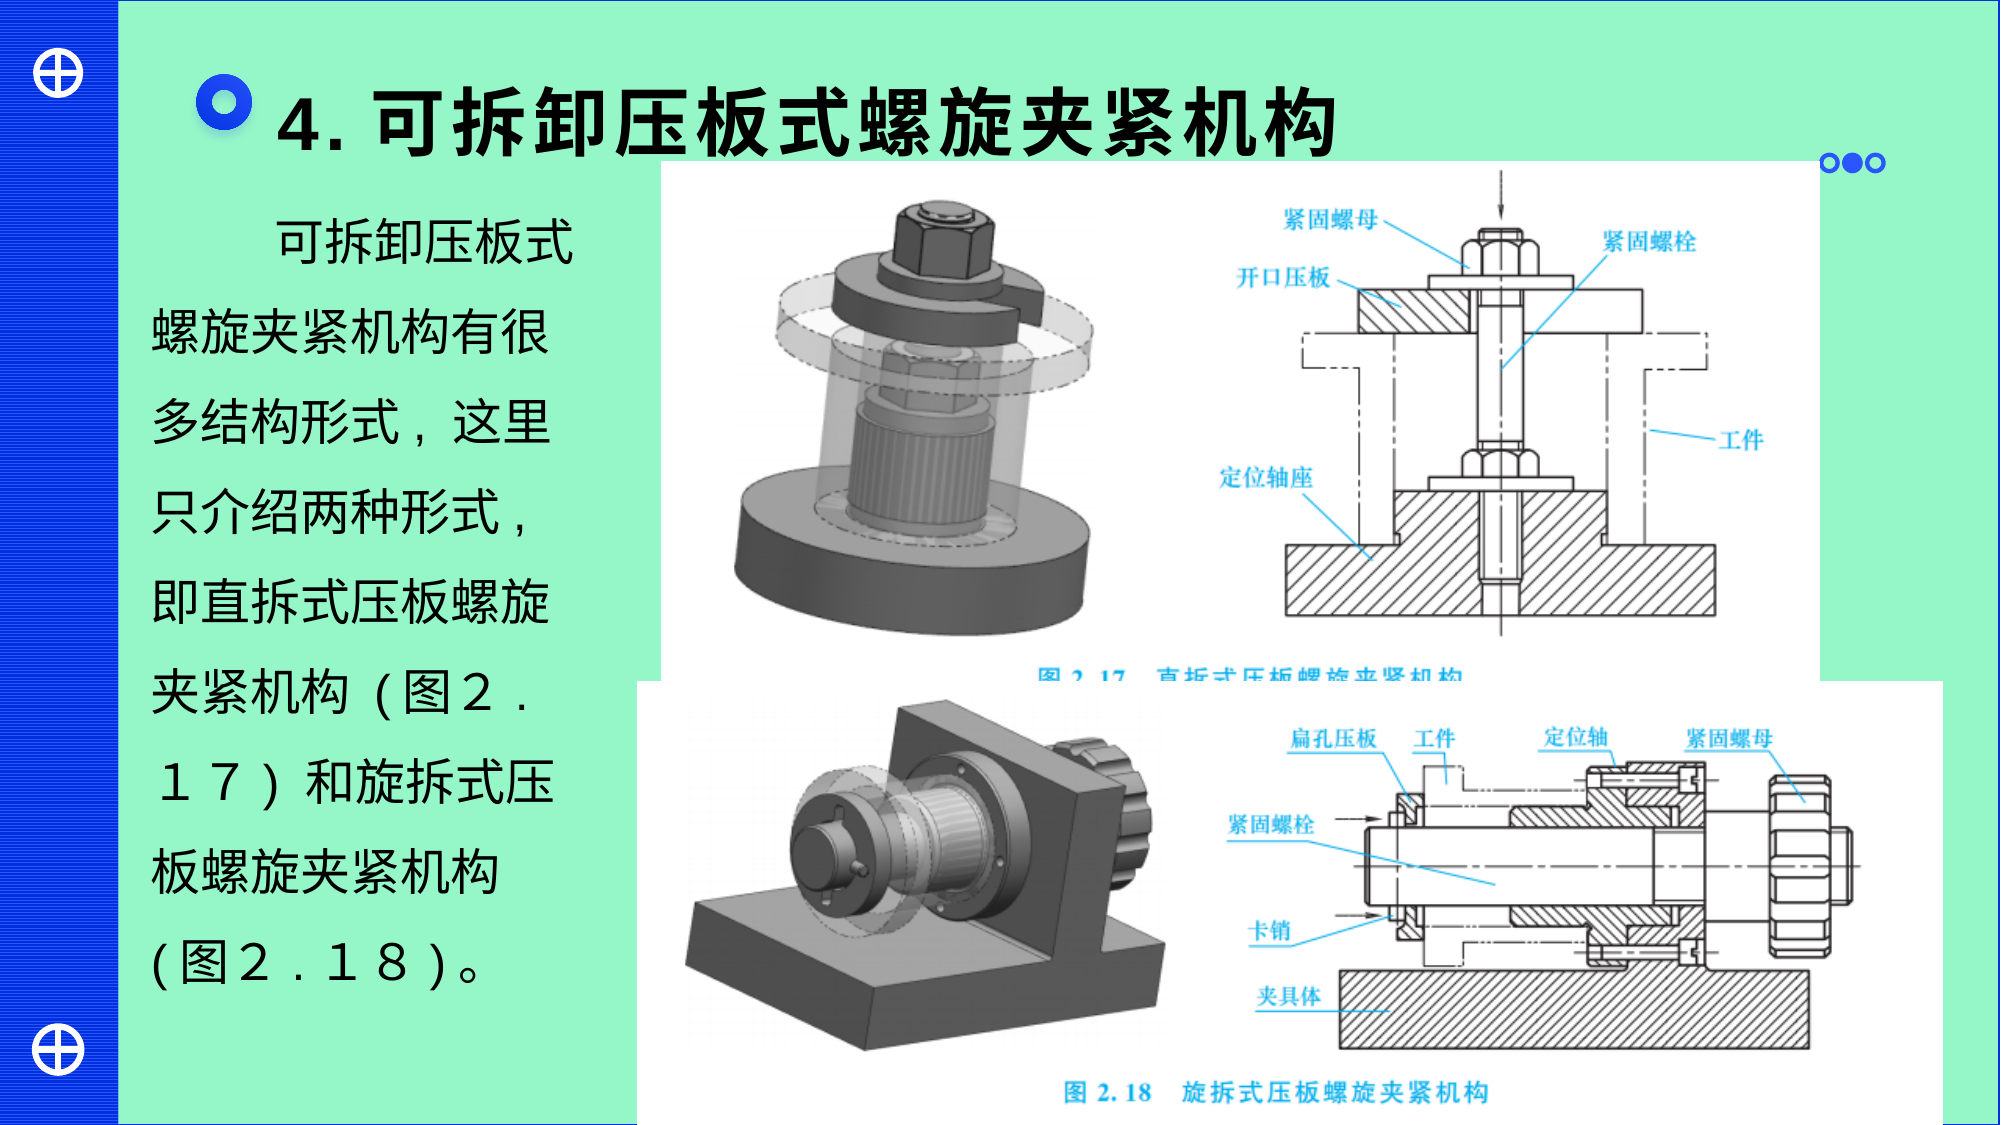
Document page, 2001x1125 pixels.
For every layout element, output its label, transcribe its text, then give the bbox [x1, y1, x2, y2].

text_box [0, 0, 119, 1125]
text_box 可拆卸压板式螺旋夹紧机构有很多结构形式, 这里只介绍两种形式, 即直拆式压板螺旋夹紧机构 (图２.１７) 和旋拆式压板螺旋夹紧机构 (图２.１８)。 [136, 173, 602, 998]
text_box [33, 1025, 83, 1074]
text_box [35, 49, 82, 96]
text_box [1819, 152, 1886, 174]
picture [637, 161, 1943, 1125]
text_box 4.可拆卸压板式螺旋夹紧机构 [155, 52, 1443, 174]
